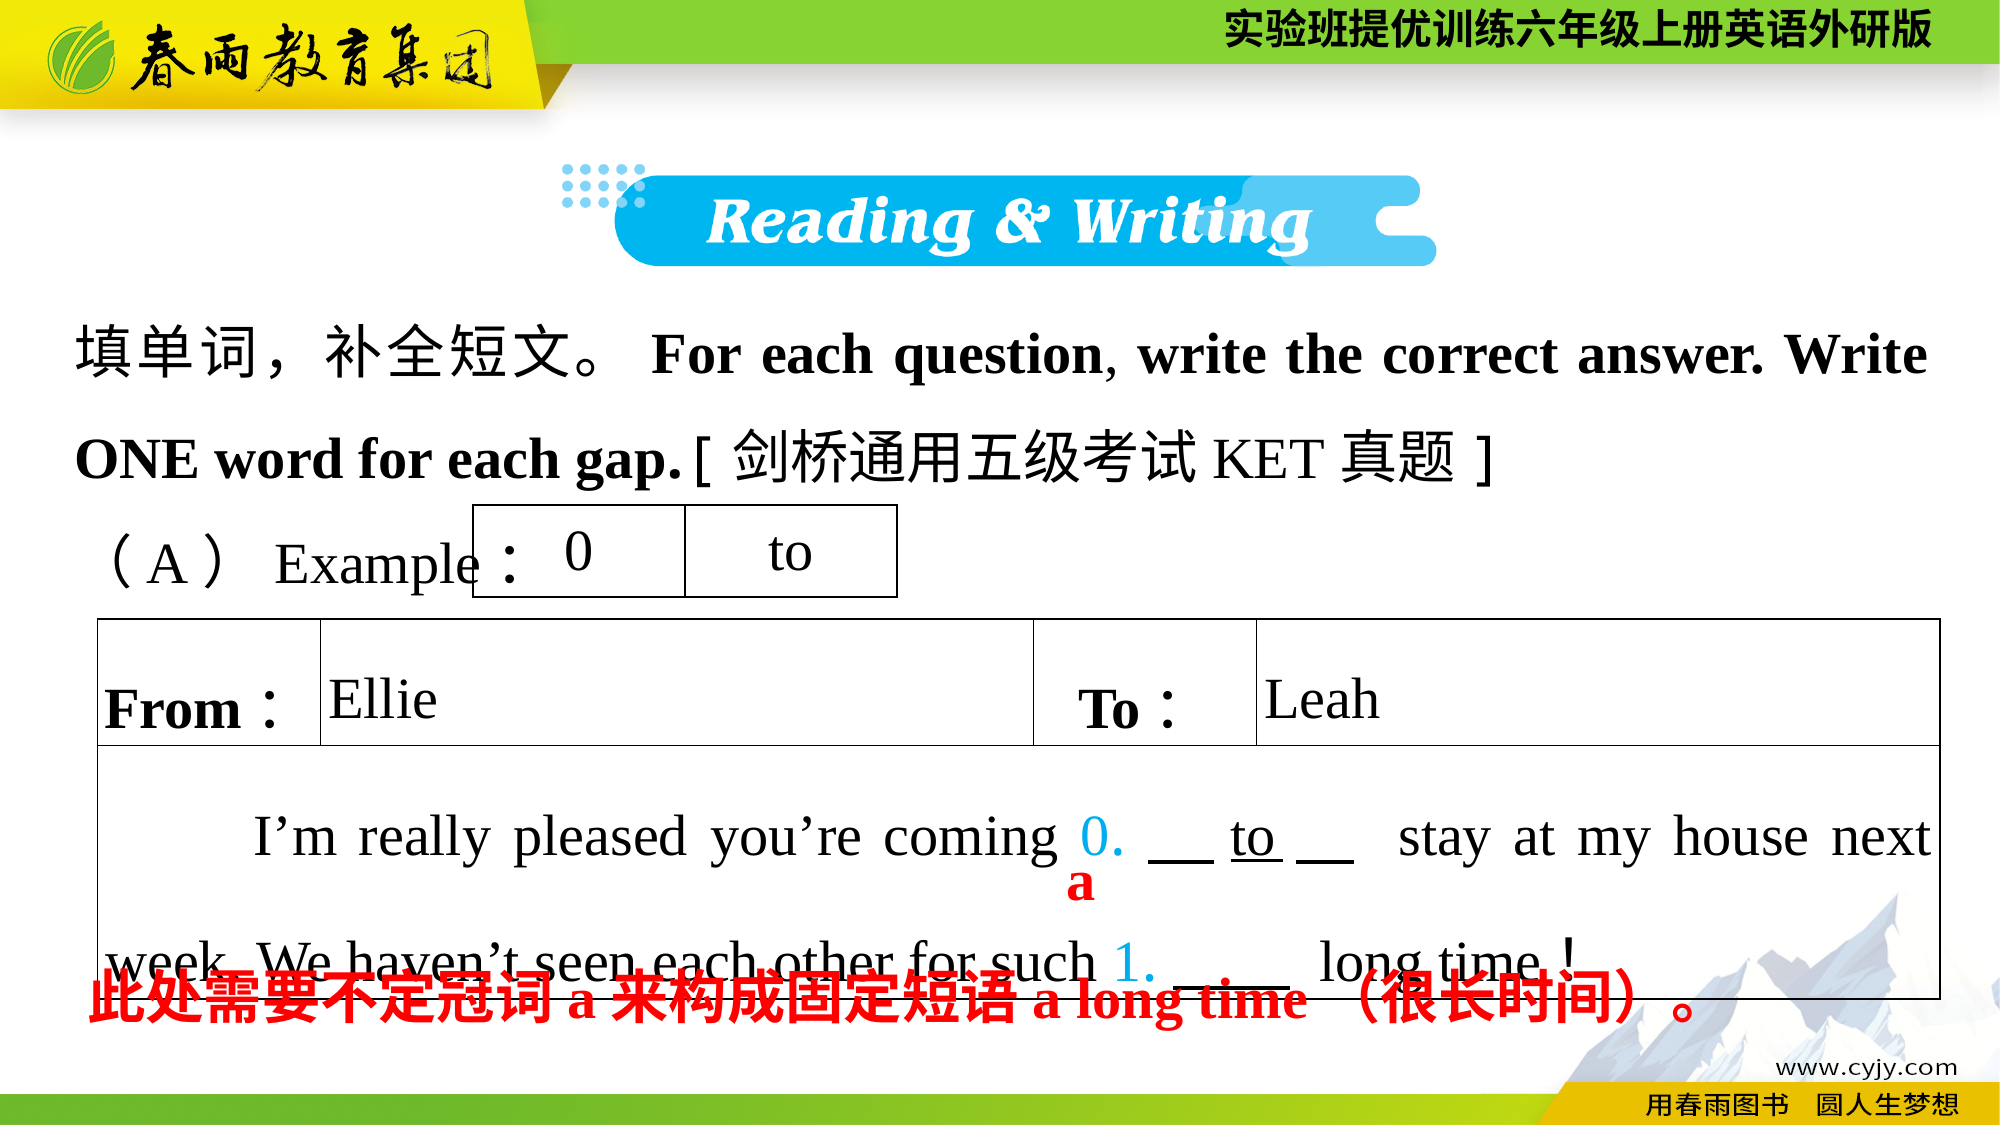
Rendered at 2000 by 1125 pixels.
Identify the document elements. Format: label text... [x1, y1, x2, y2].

list 填单词，补全短文。For each question, write the correct answer. Write ONE word for each gap.[剑桥通用五级考试KET真题] （A）Example： [59, 273, 1944, 593]
picture [0, 0, 2000, 1125]
table_header to [686, 506, 896, 596]
table_header From： [98, 620, 320, 745]
table_header To： [1034, 620, 1256, 745]
table_header Leah [1257, 620, 1939, 745]
table_header 0 [474, 506, 684, 596]
table_header Ellie [321, 620, 1033, 745]
text_box a [1051, 834, 1134, 918]
table_cell I’m really pleased you’re coming 0. to stay at my house next week. We haven’t seen each other for such 1. long time！ [98, 746, 1939, 998]
text_box 此处需要不定冠词a来构成固定短语a long time（很长时间）。 [72, 918, 1899, 1039]
